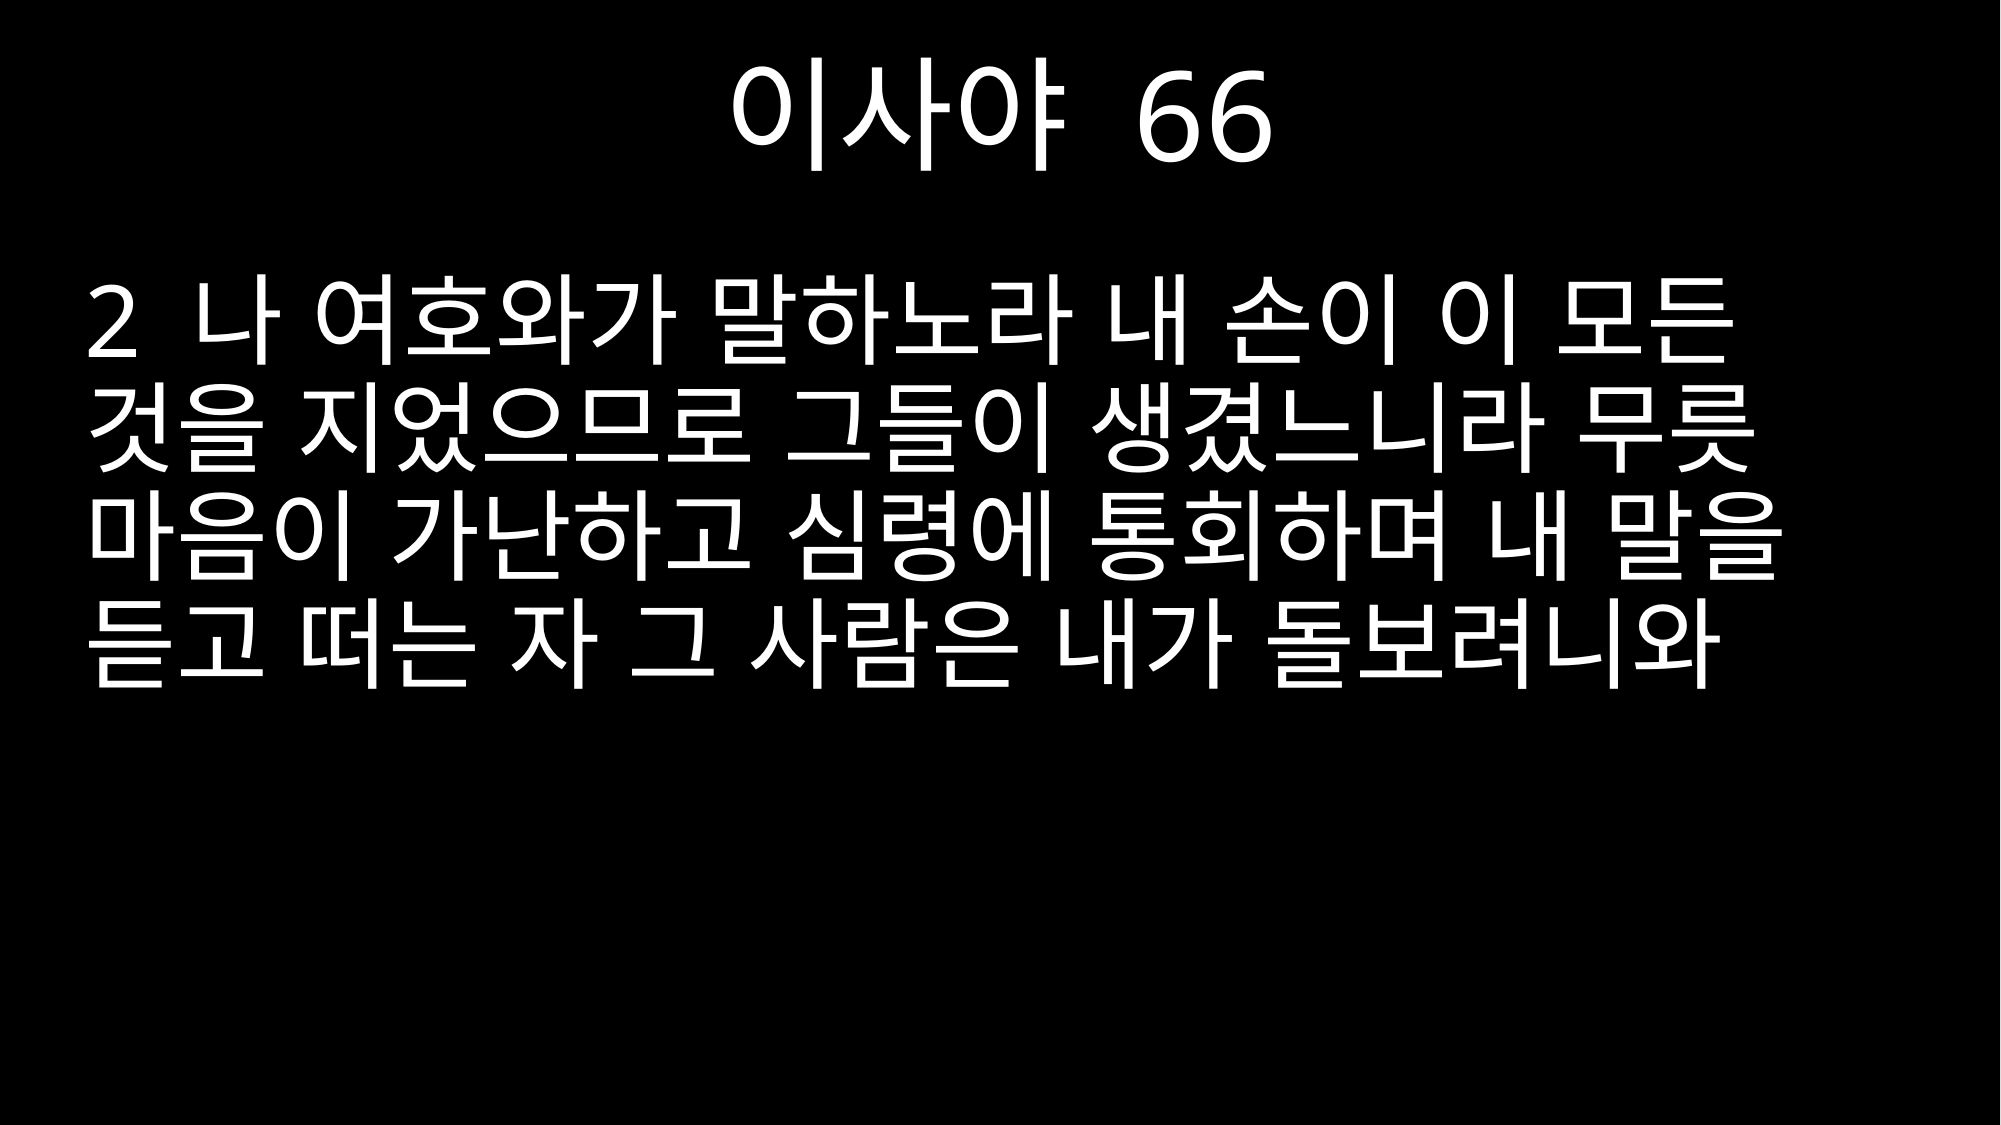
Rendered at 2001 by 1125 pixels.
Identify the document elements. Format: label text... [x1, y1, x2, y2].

list 2 나 여호와가 말하노라 내 손이 이 모든 것을 지었으므로 그들이 생겼느니라 무릇 마음이 가난하고 심령에 통회하며 내 말을 듣고 떠는 자 그 사람은 내가 돌보려니와 [69, 263, 1953, 423]
footer 이사야 66 [0, 32, 2000, 192]
picture [0, 0, 2001, 1125]
